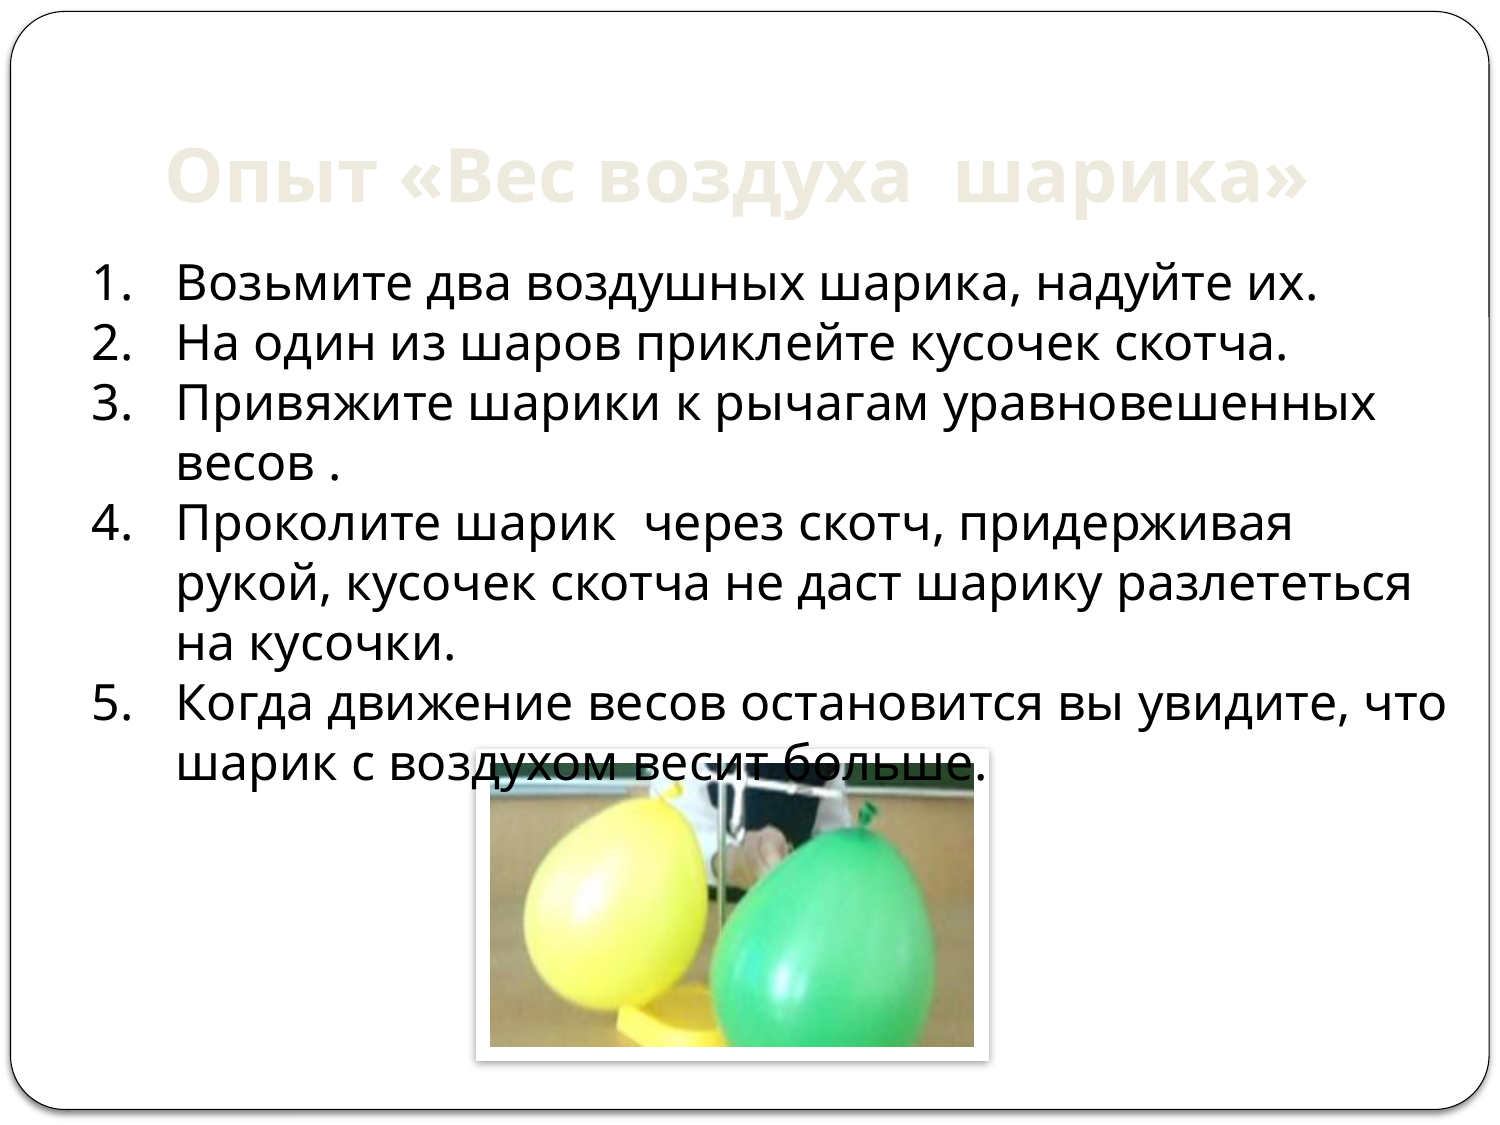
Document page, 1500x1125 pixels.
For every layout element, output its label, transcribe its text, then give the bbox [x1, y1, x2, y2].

title Опыт «Вес воздуха шарика» [150, 45, 1425, 233]
text_box Возьмите два воздушных шарика, надуйте их. На один из шаров приклейте кусочек скотча. Привяжите шарики к рычагам уравновешенных весов . Проколите шарик через скотч, придерживая рукой, кусочек скотча не даст шарику разлететься на кусочки. Когда движение весов остановится вы увидите, что шарик с воздухом весит больше. [76, 243, 1471, 799]
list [489, 763, 975, 1048]
